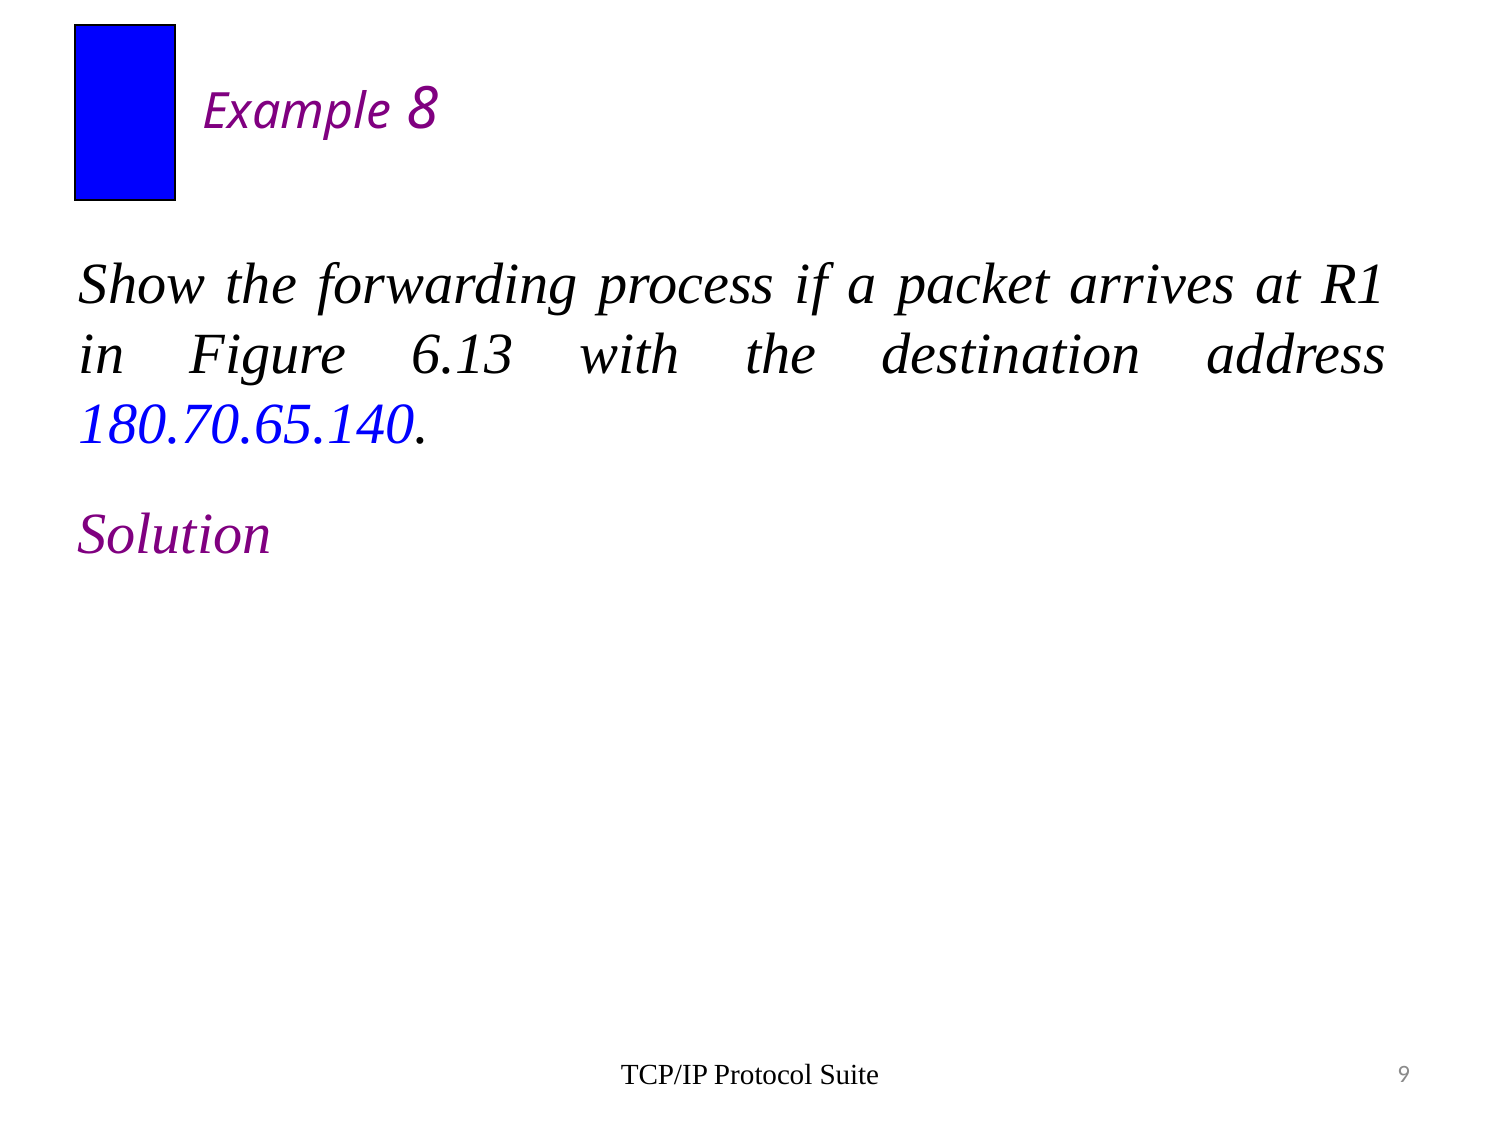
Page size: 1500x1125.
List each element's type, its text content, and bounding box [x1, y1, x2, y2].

text_box Show the forwarding process if a packet arrives at R1 in Figure 6.13 with the destination address 180.70.65.140. [64, 237, 1402, 463]
text_box [75, 24, 175, 200]
text_box Solution [62, 487, 1400, 643]
footer TCP/IP Protocol Suite [512, 1042, 988, 1103]
text_box Example 8 [187, 62, 550, 148]
slide_number 9 [1074, 1042, 1425, 1103]
